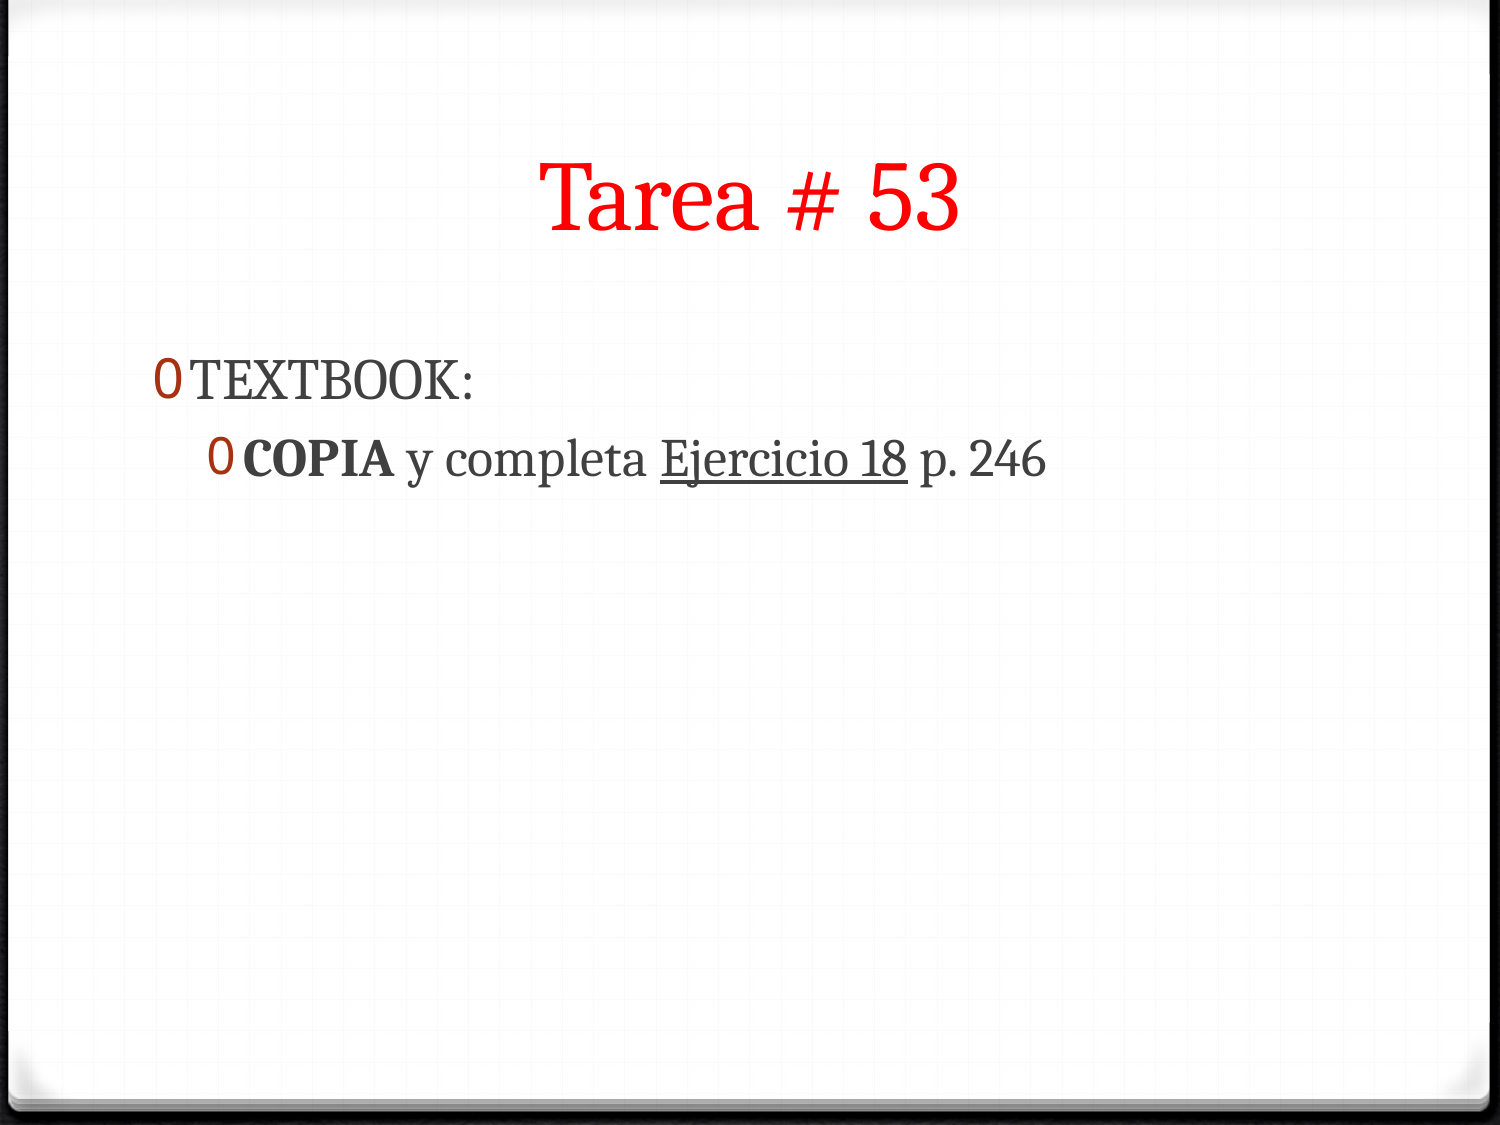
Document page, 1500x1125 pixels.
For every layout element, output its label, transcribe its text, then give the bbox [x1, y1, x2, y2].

picture [0, 0, 1500, 1125]
list TEXTBOOK: COPIA y completa Ejercicio 18 p. 246 [137, 334, 1363, 983]
title Tarea # 53 [90, 71, 1410, 309]
